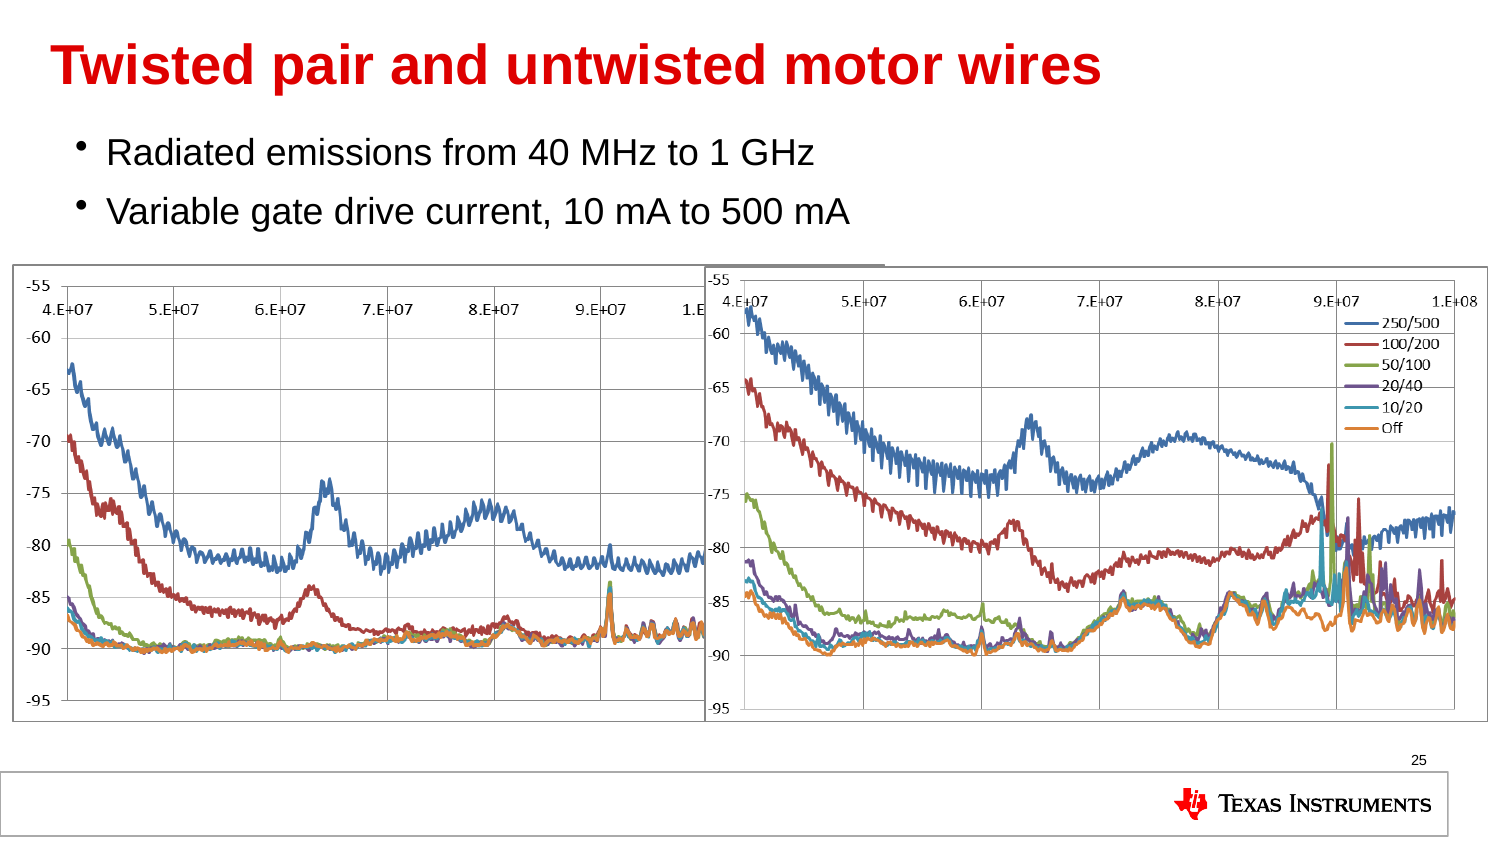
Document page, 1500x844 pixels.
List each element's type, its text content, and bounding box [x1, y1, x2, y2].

picture [12, 263, 1488, 723]
list Radiated emissions from 40 MHz to 1 GHz Variable gate drive current, 10 mA to 500 mA [62, 121, 1452, 260]
picture [1174, 788, 1431, 820]
slide_number 25 [1089, 744, 1440, 770]
title Twisted pair and untwisted motor wires [37, 17, 1426, 119]
